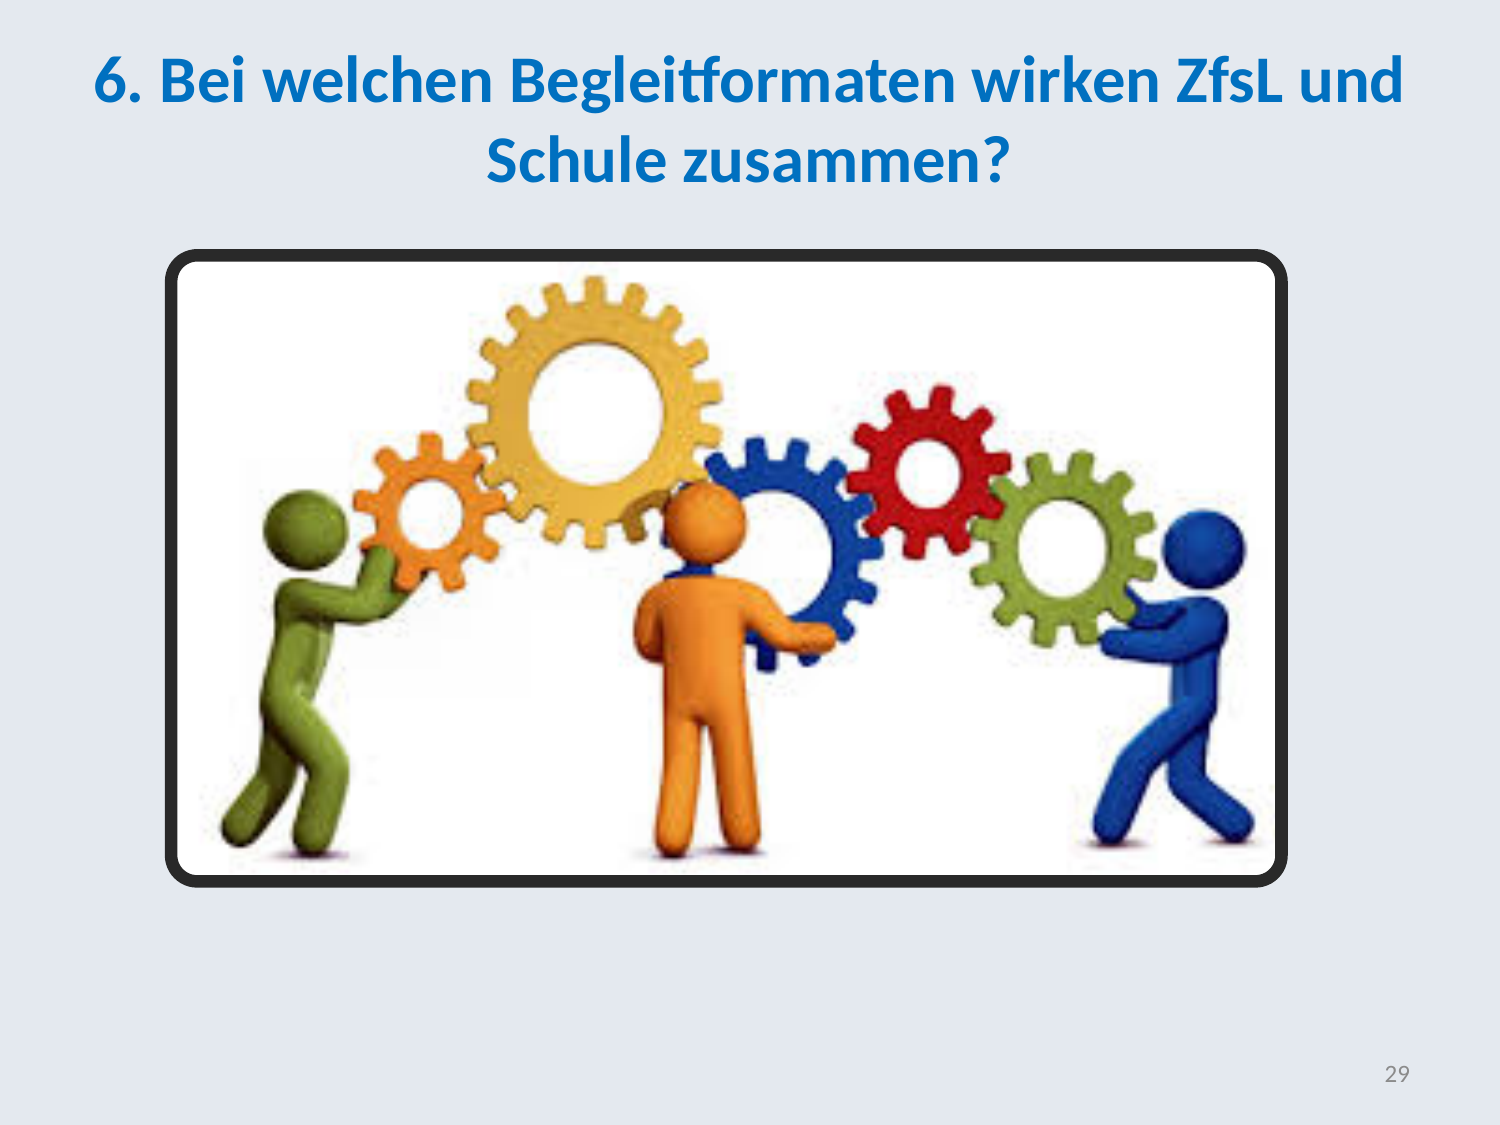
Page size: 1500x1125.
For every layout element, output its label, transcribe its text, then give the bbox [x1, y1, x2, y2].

title 6. Bei welchen Begleitformaten wirken ZfsL und Schule zusammen? [0, 0, 1500, 233]
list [170, 255, 1282, 882]
slide_number 29 [1074, 1042, 1425, 1103]
